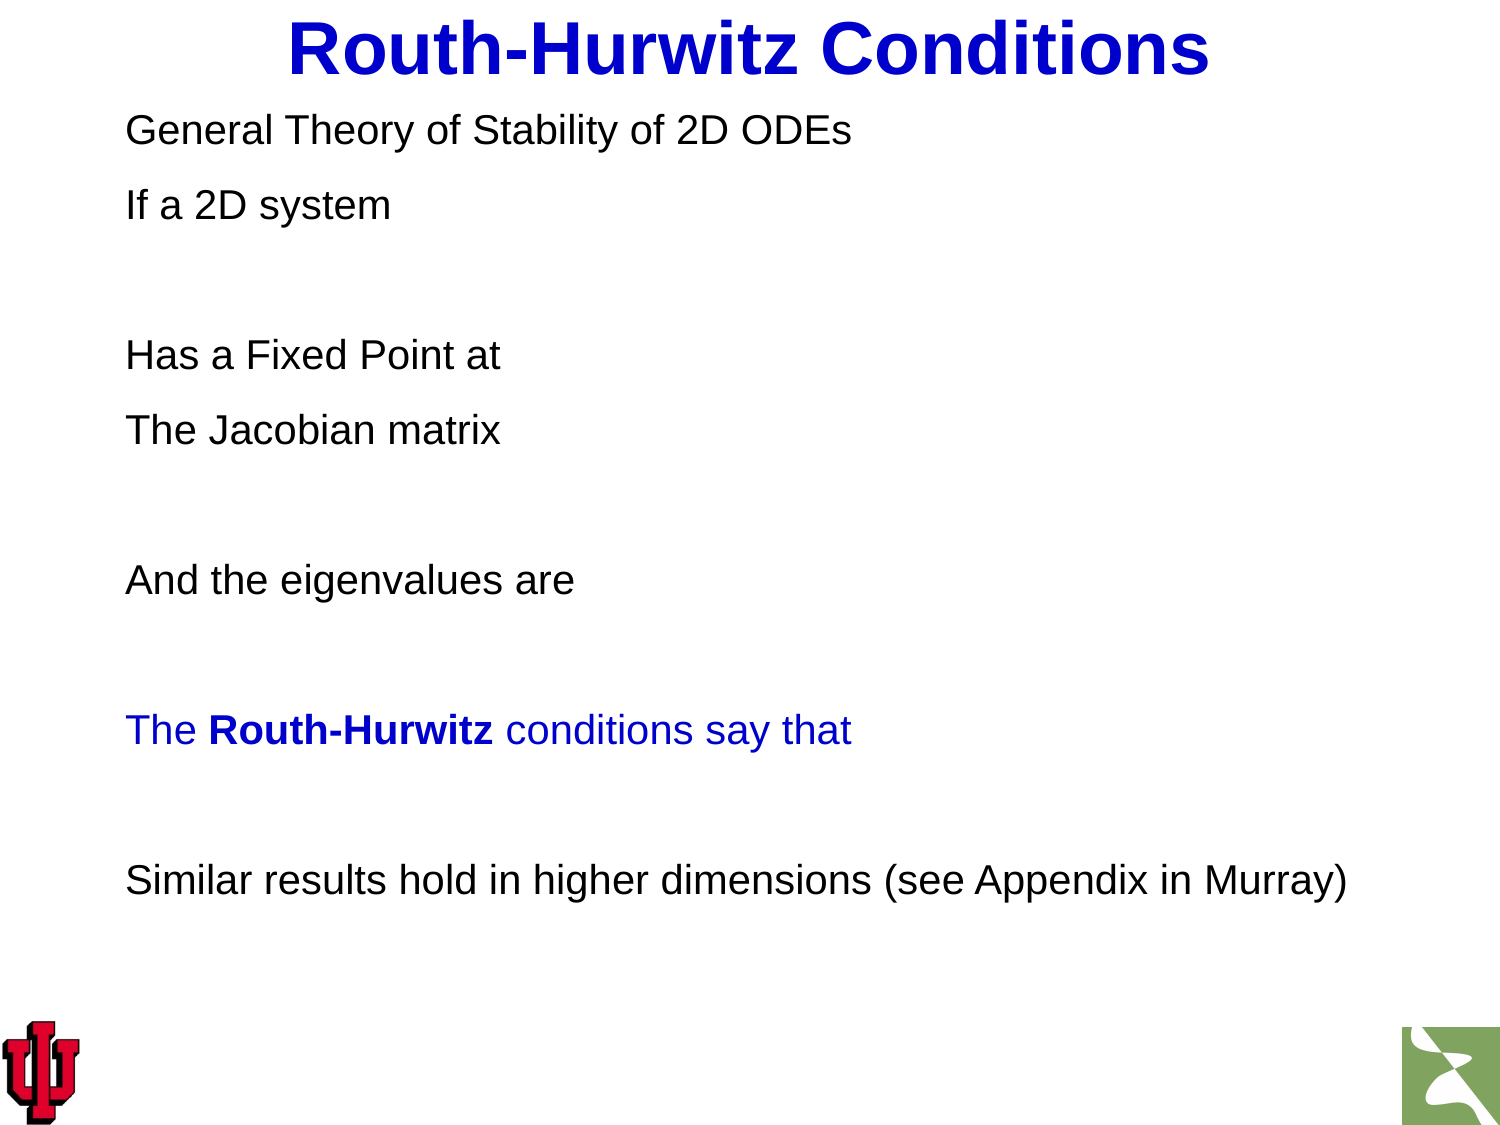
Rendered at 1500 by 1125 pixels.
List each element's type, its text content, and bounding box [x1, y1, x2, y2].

picture [1402, 1027, 1500, 1125]
picture [0, 1020, 80, 1125]
title Routh-Hurwitz Conditions [0, 0, 1500, 90]
